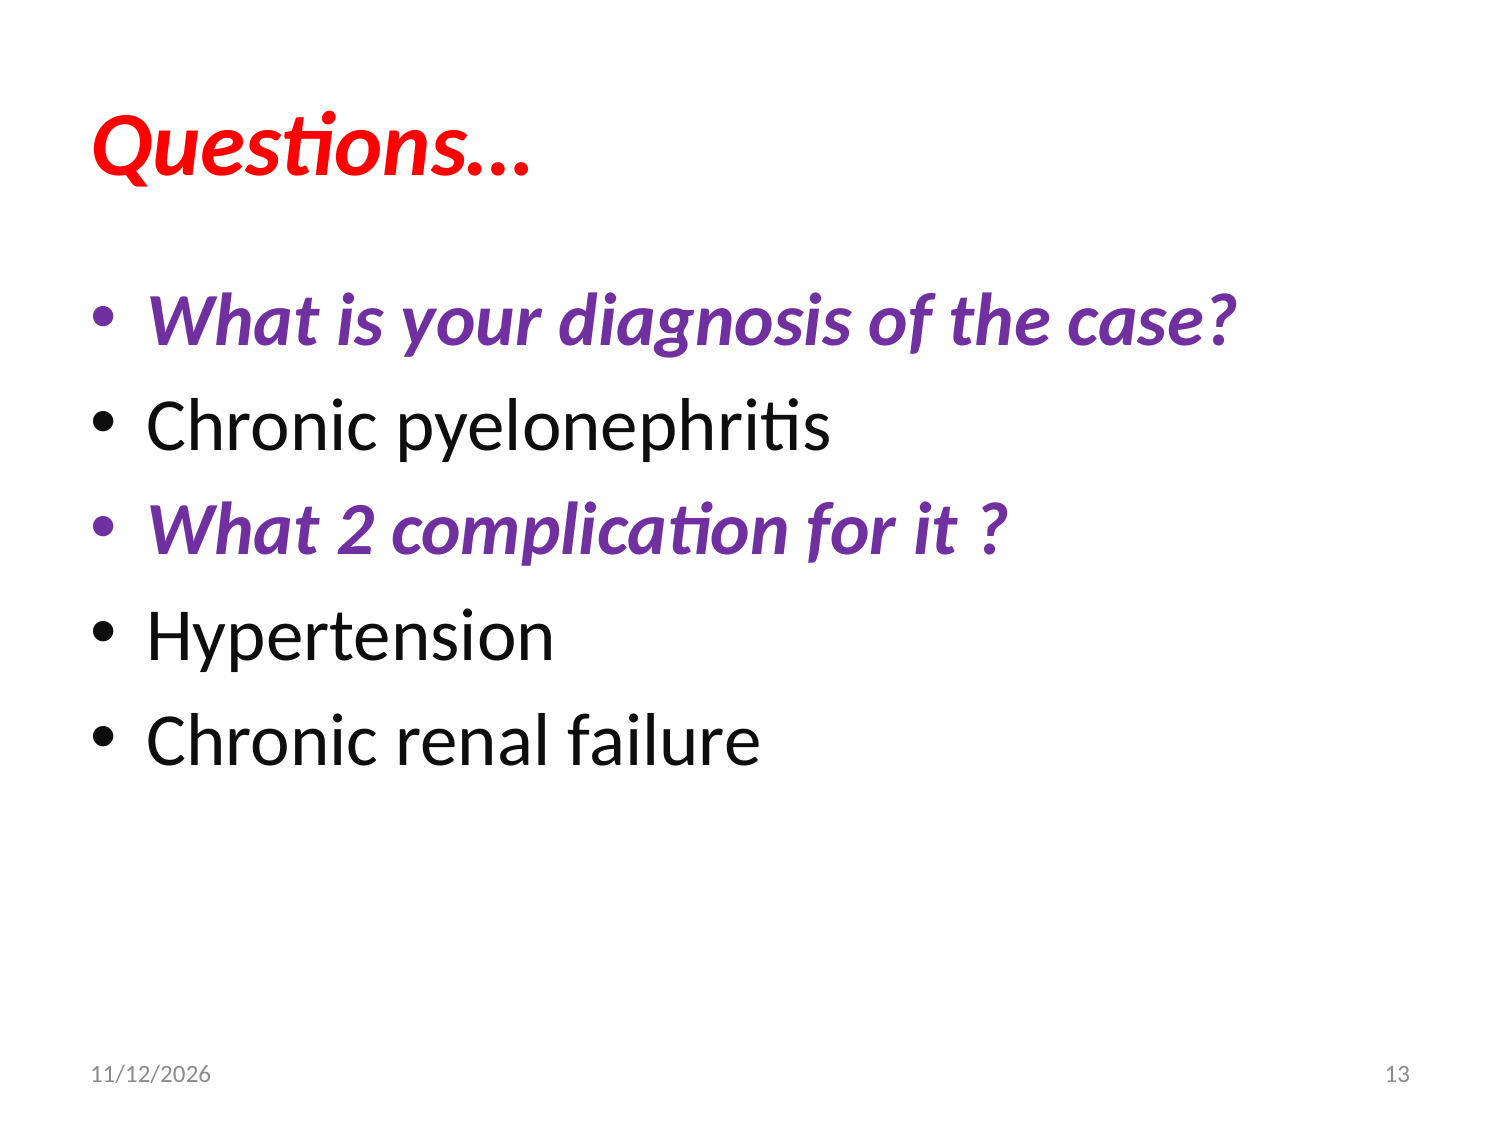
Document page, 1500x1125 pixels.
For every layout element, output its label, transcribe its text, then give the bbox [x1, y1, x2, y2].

slide_number 13 [1074, 1042, 1425, 1103]
list What is your diagnosis of the case? Chronic pyelonephritis What 2 complication for it ? Hypertension Chronic renal failure [75, 262, 1425, 1005]
title Questions… [75, 45, 1425, 233]
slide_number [75, 1042, 425, 1103]
